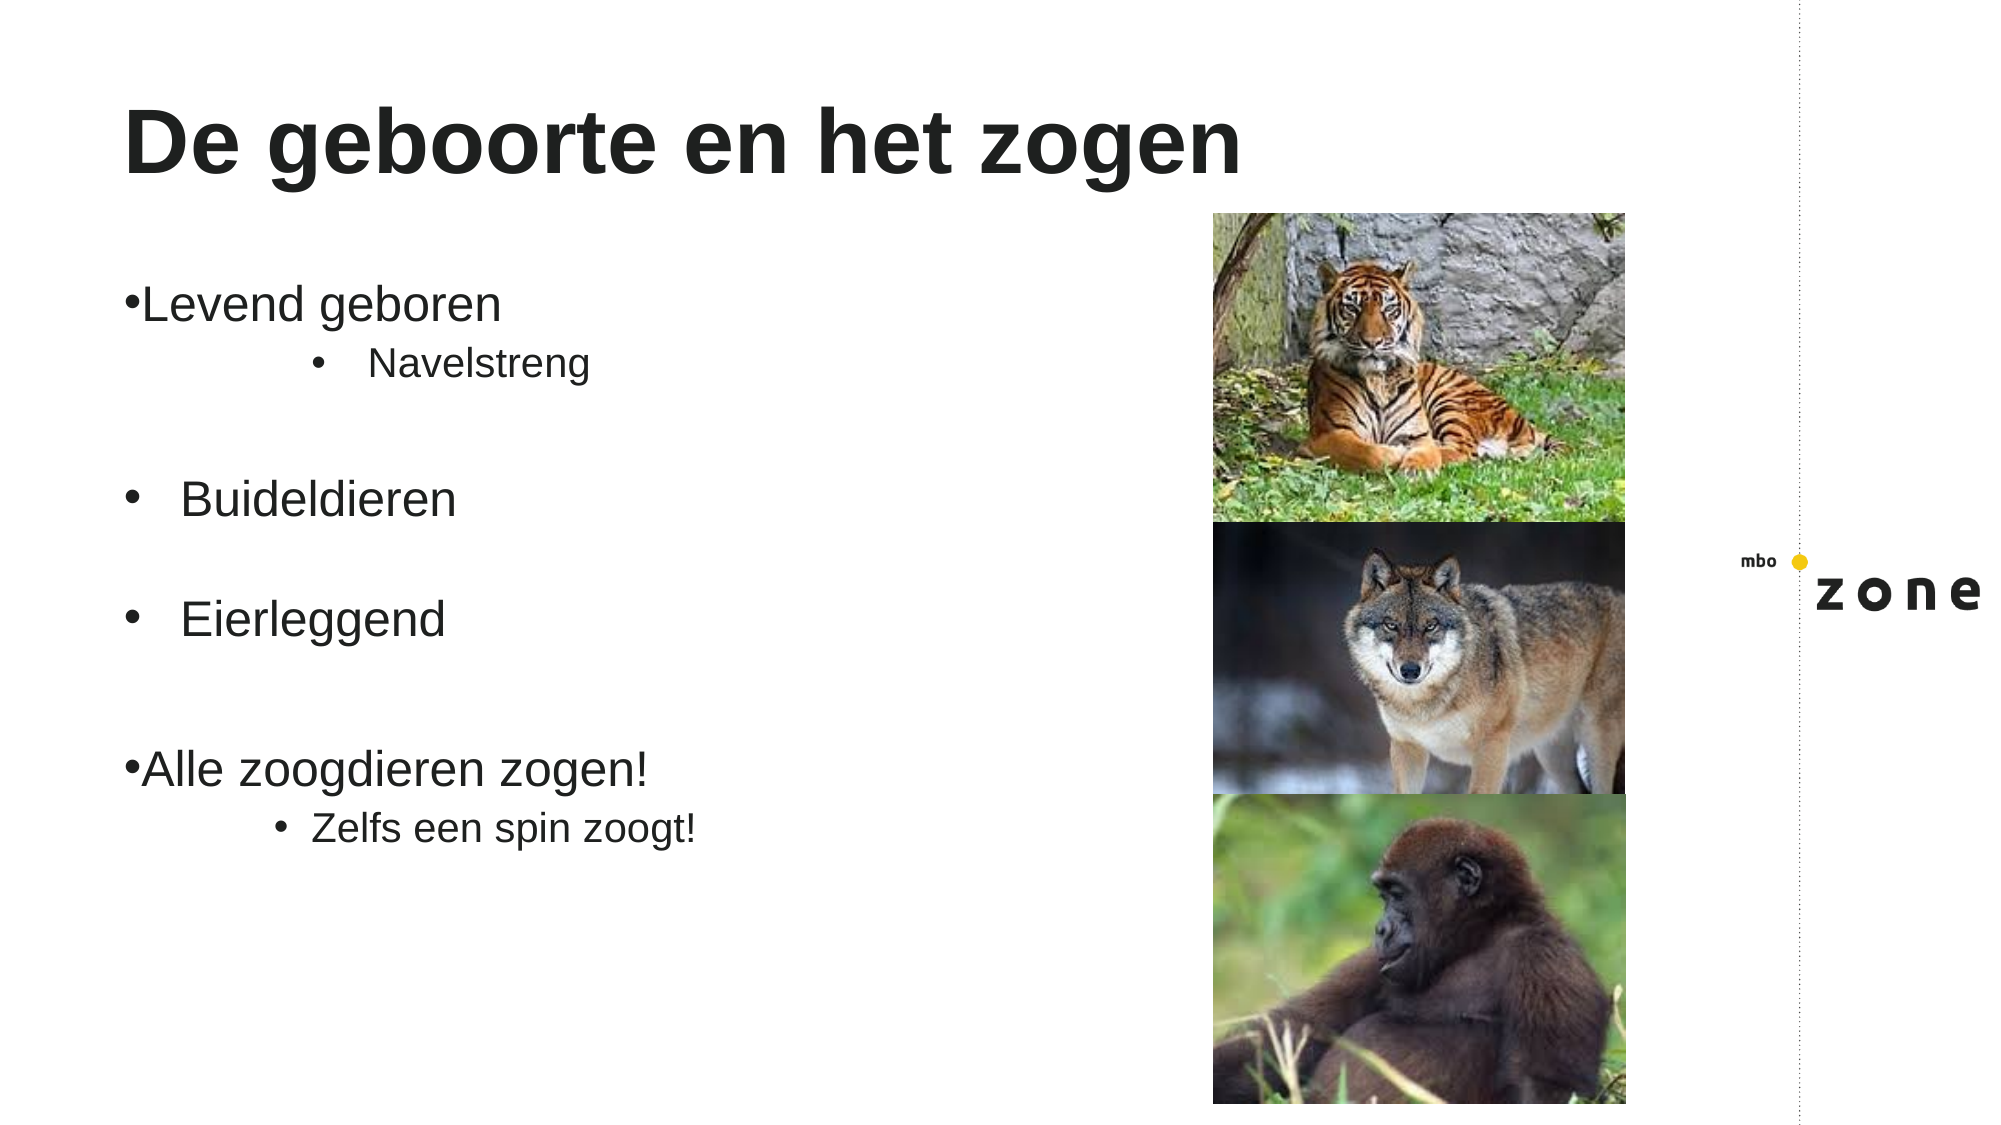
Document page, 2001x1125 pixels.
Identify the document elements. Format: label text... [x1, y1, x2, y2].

picture [1213, 0, 2001, 1125]
title De geboorte en het zogen [124, 94, 1607, 271]
list Levend geboren Navelstreng Buideldieren Eierleggend Alle zoogdieren zogen! Zelfs een spin zoogt! [124, 271, 1213, 986]
